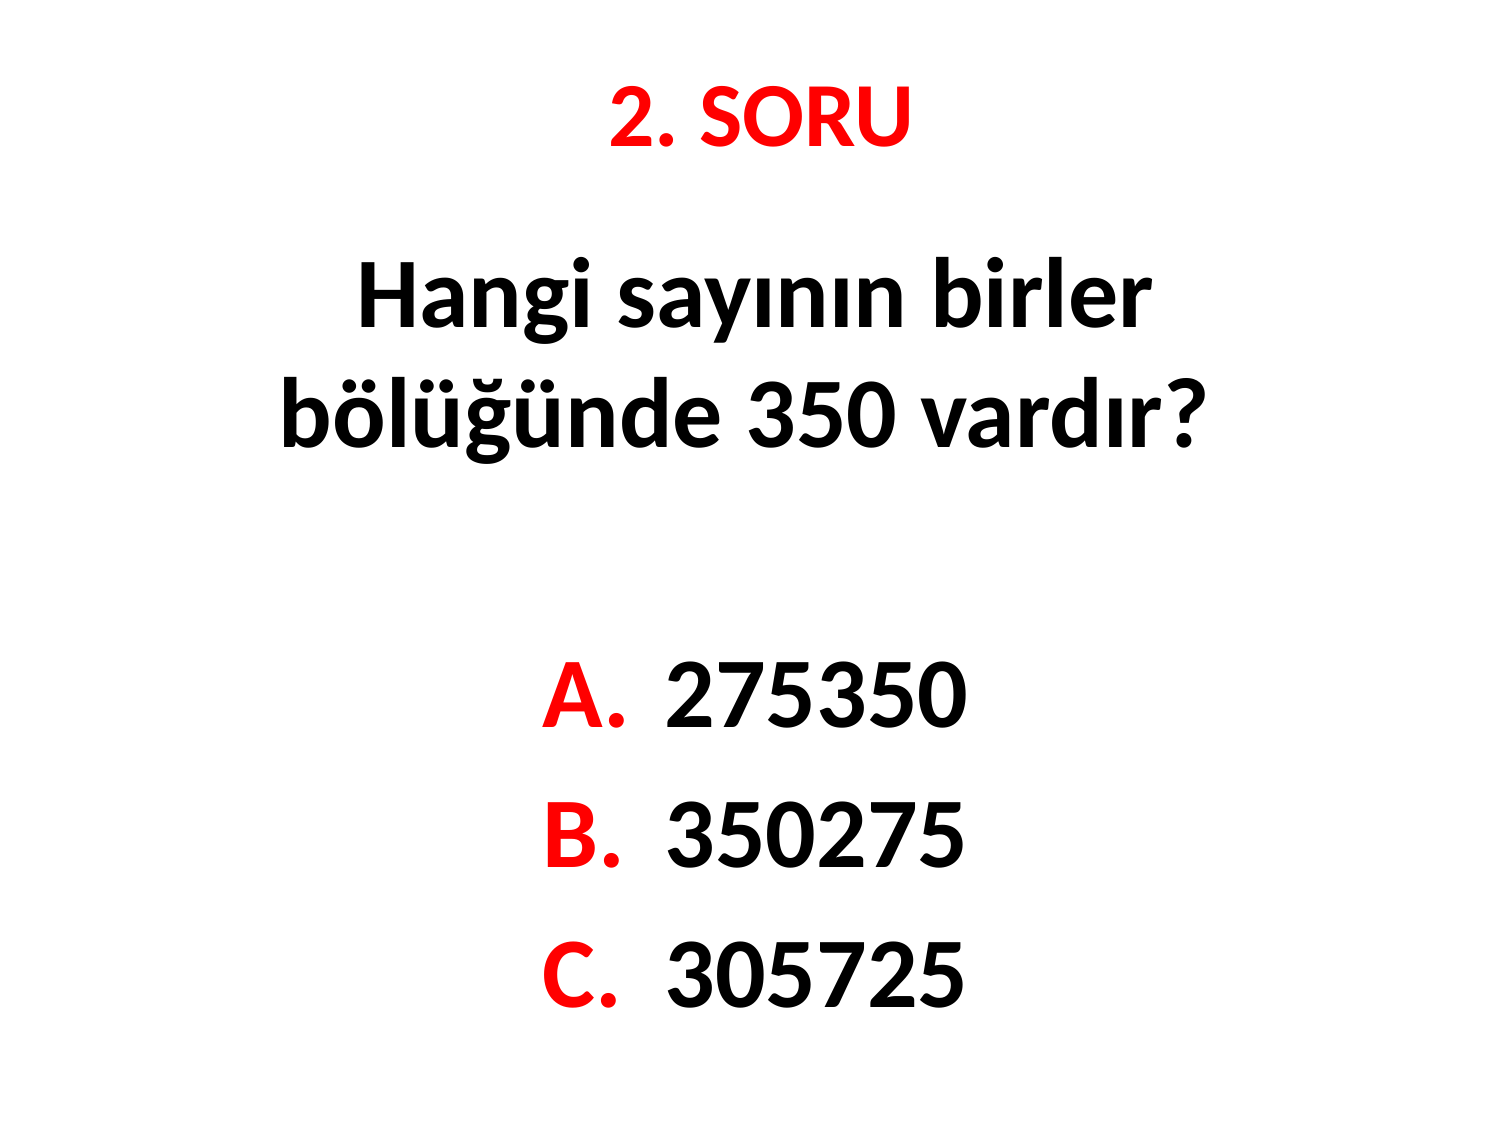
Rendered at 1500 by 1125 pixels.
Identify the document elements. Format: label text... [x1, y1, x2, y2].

subtitle Hangi sayının birler bölüğünde 350 vardır? 275350 350275 305725 [112, 219, 1400, 1047]
title 2. SORU [123, 30, 1399, 190]
